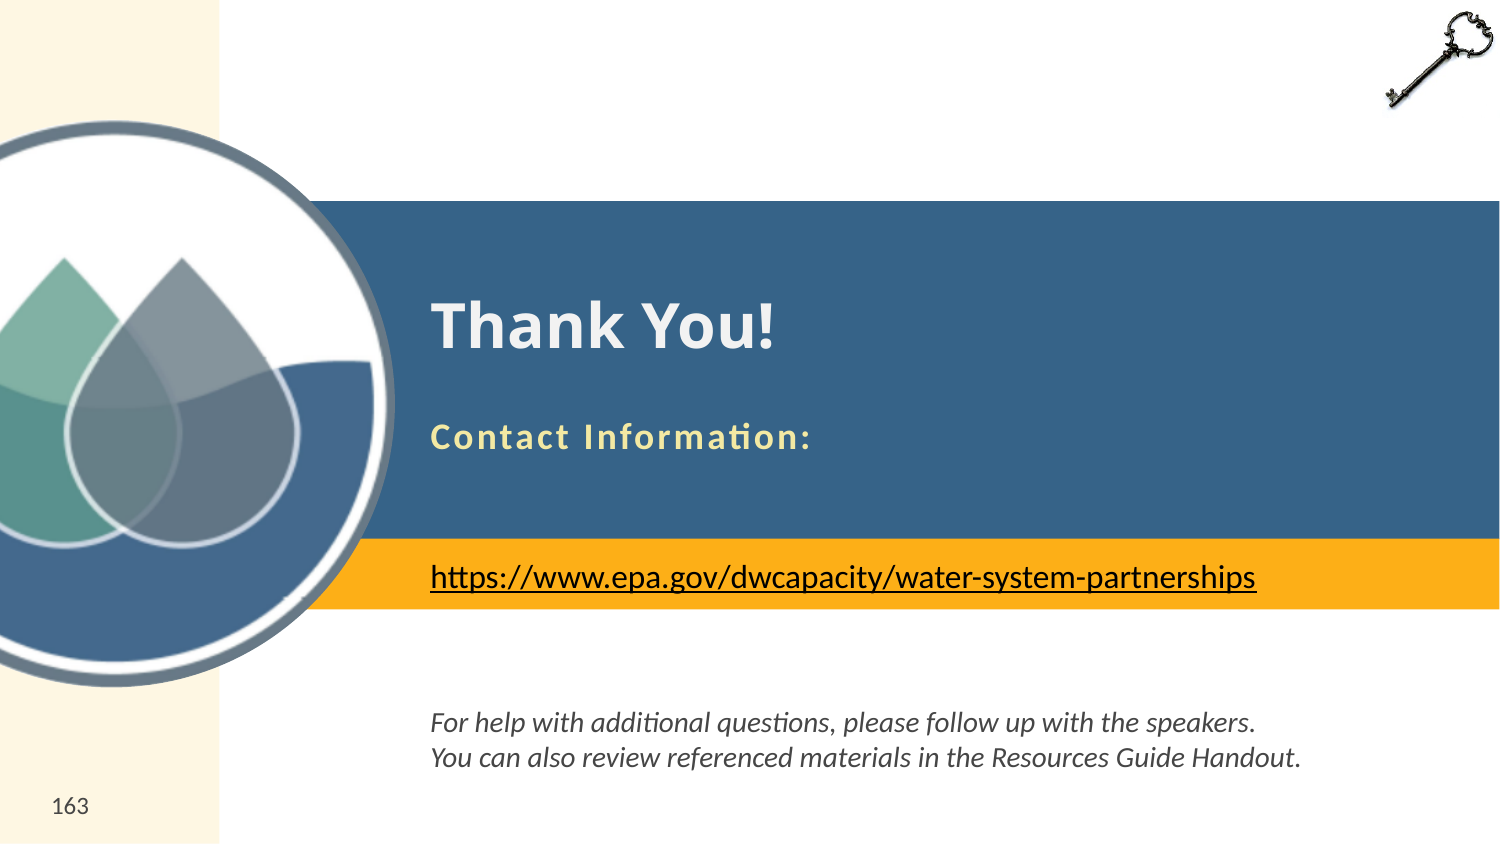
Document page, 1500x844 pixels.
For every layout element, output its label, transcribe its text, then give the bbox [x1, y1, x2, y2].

picture [1382, 0, 1500, 118]
text_box For help with additional questions, please follow up with the speakers. You can also review referenced materials in the Resources Guide Handout. [415, 696, 1415, 781]
slide_number 163 [16, 782, 124, 828]
title Thank You! [415, 268, 1465, 369]
text_box https://www.epa.gov/dwcapacity/water-system-partnerships [415, 547, 1367, 603]
subtitle Contact Information: [415, 409, 1465, 480]
